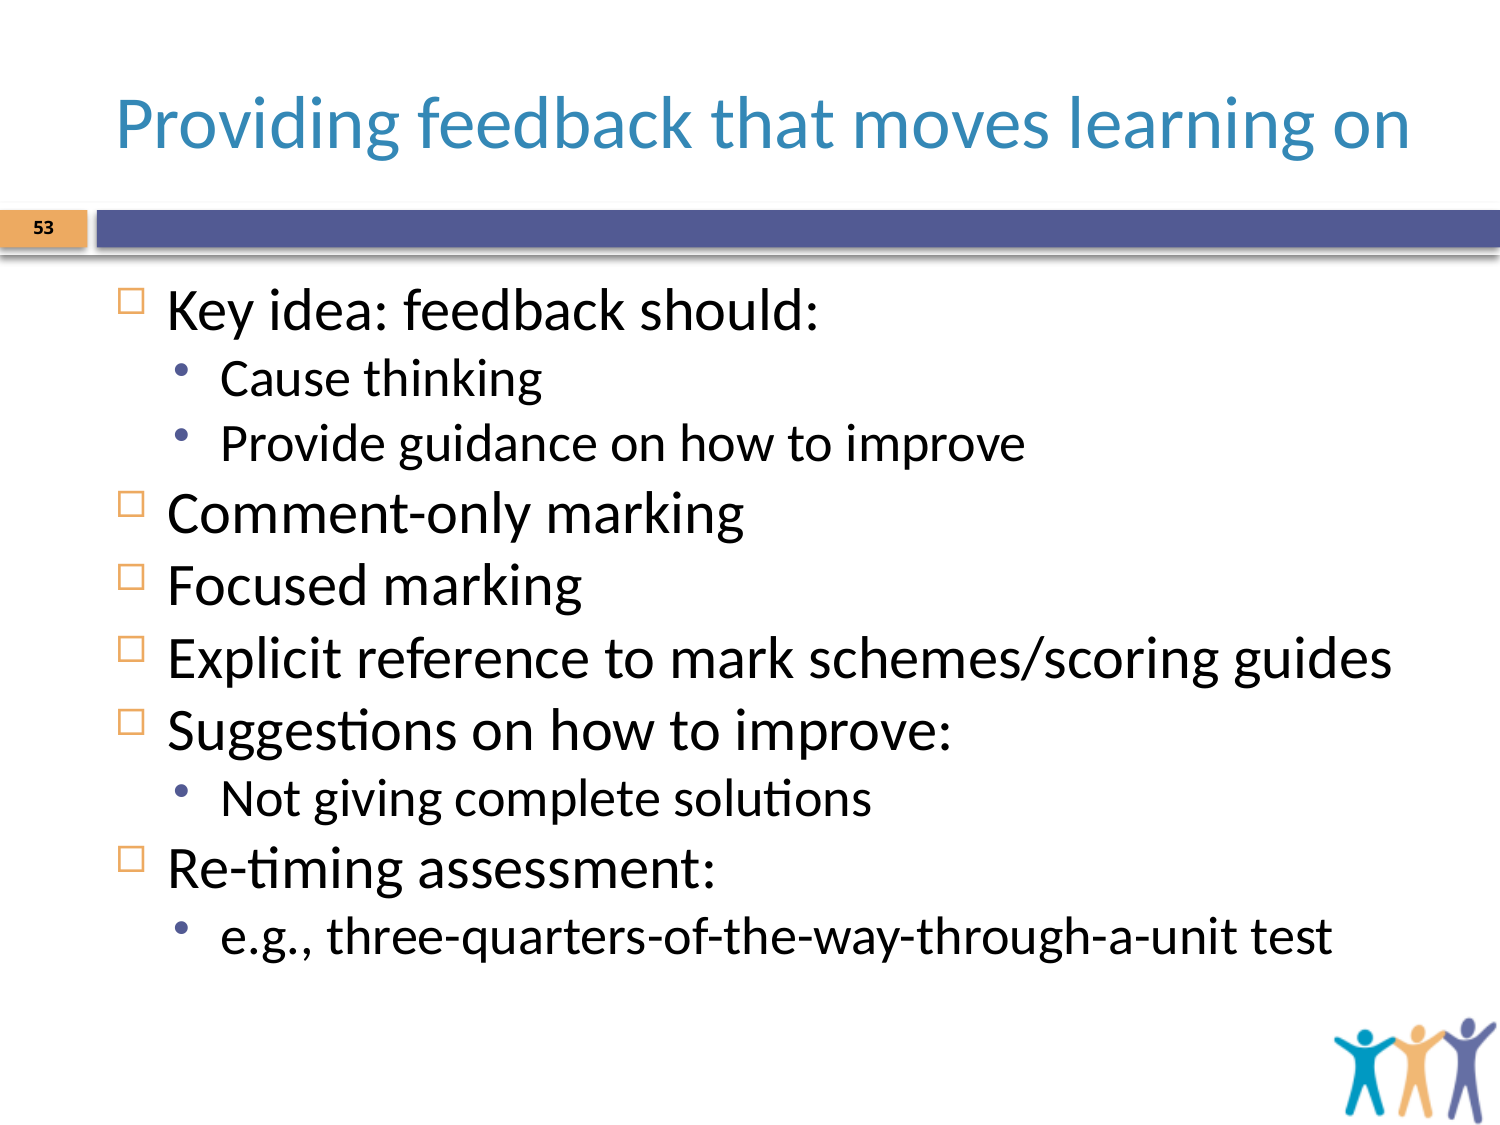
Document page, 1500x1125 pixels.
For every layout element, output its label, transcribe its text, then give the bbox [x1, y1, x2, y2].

title Providing feedback that moves learning on [100, 37, 1438, 200]
slide_number 53 [0, 208, 88, 249]
list Key idea: feedback should: Cause thinking Provide guidance on how to improve Comment-only marking Focused marking Explicit reference to mark schemes/scoring guides Suggestions on how to improve: Not giving complete solutions Re-timing assessment: e.g., three-quarters-of-the-way-through-a-unit test [100, 262, 1438, 1000]
